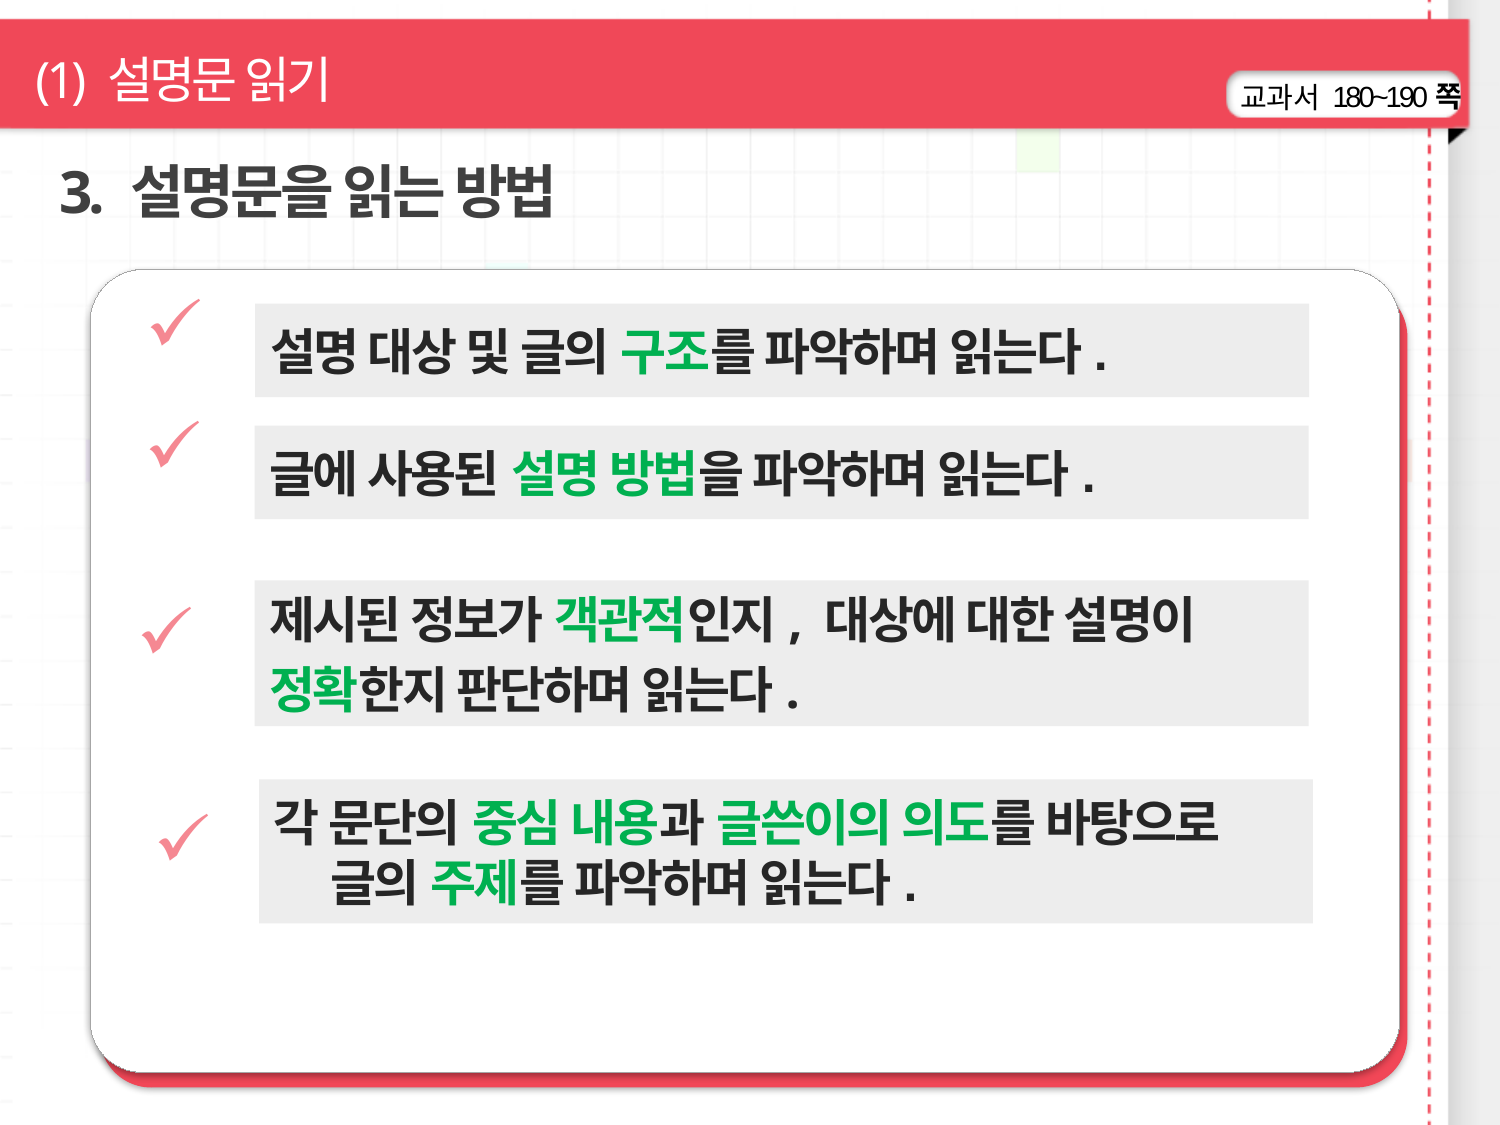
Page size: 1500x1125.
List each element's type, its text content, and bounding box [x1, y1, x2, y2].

picture [0, 0, 1500, 1125]
list (1) 설명문 읽기 [0, 20, 1211, 182]
list 3. 설명문을 읽는 방법 [0, 154, 1424, 226]
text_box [89, 269, 1408, 1088]
list 180~190쪽 [1332, 78, 1492, 110]
